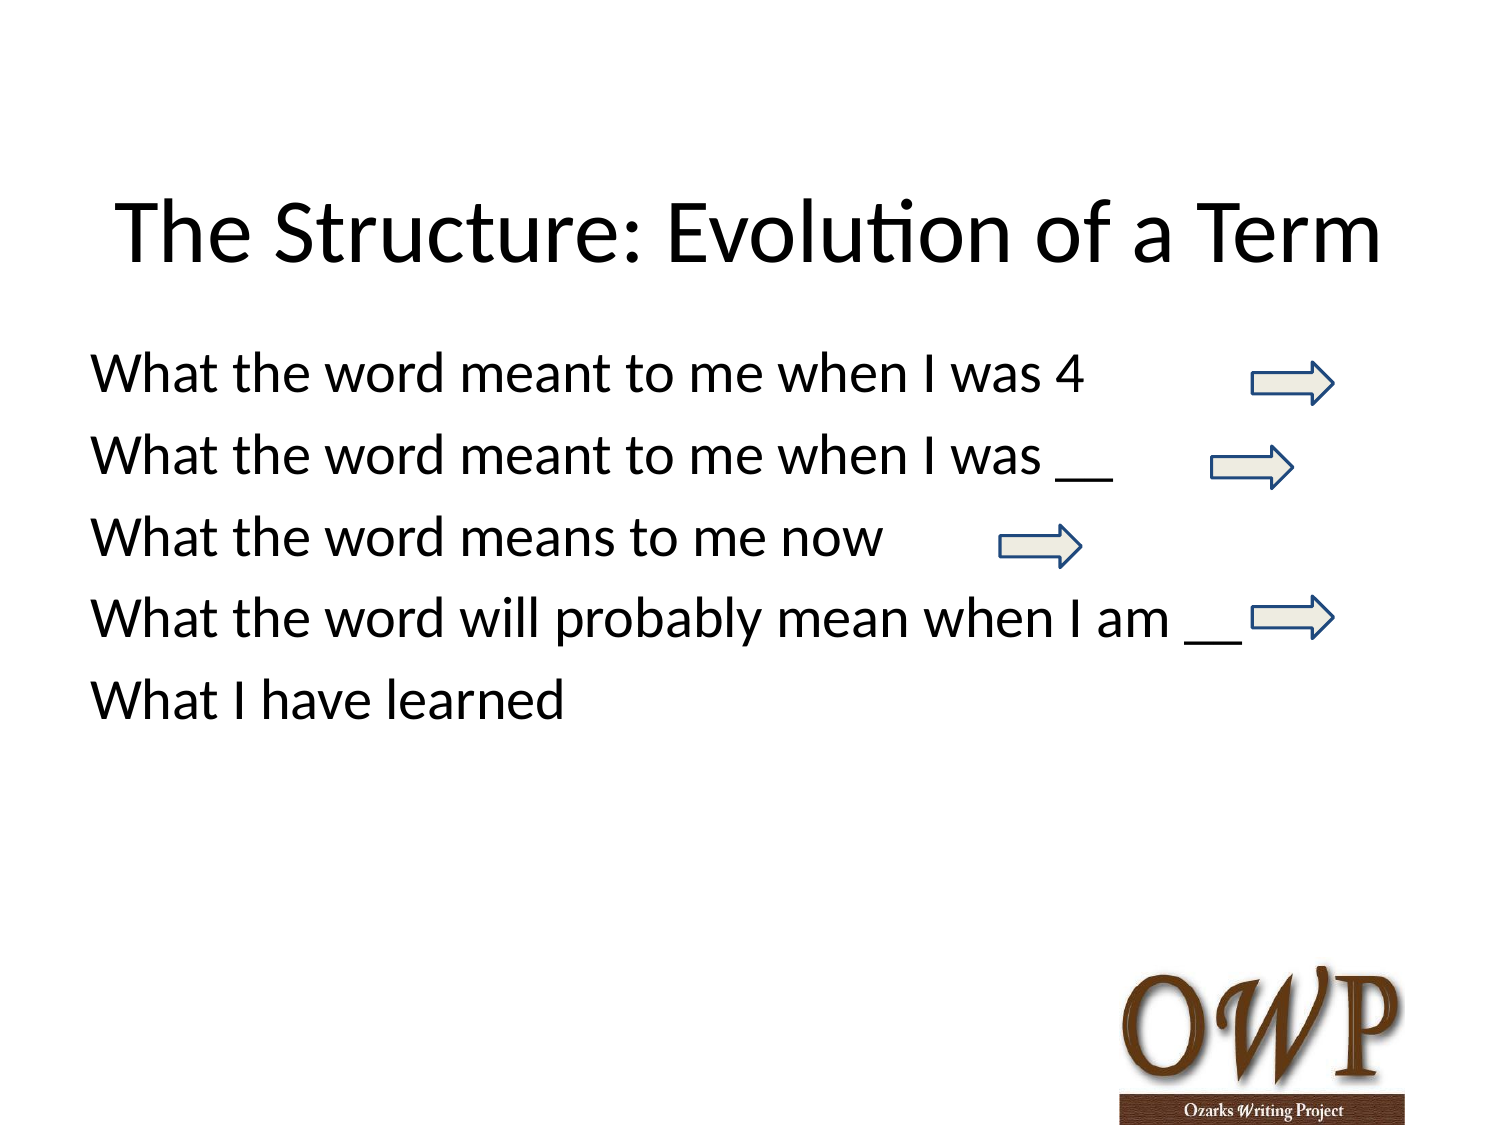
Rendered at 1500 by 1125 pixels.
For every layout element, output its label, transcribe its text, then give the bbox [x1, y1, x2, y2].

list What the word meant to me when I was 4 What the word meant to me when I was __ What the word means to me now What the word will probably mean when I am __ What I have learned [75, 319, 1486, 1125]
picture [1119, 957, 1405, 1125]
text_box [1211, 446, 1293, 489]
text_box [1252, 361, 1334, 405]
text_box [999, 525, 1082, 568]
title The Structure: Evolution of a Term [75, 155, 1425, 296]
text_box [1252, 595, 1334, 639]
